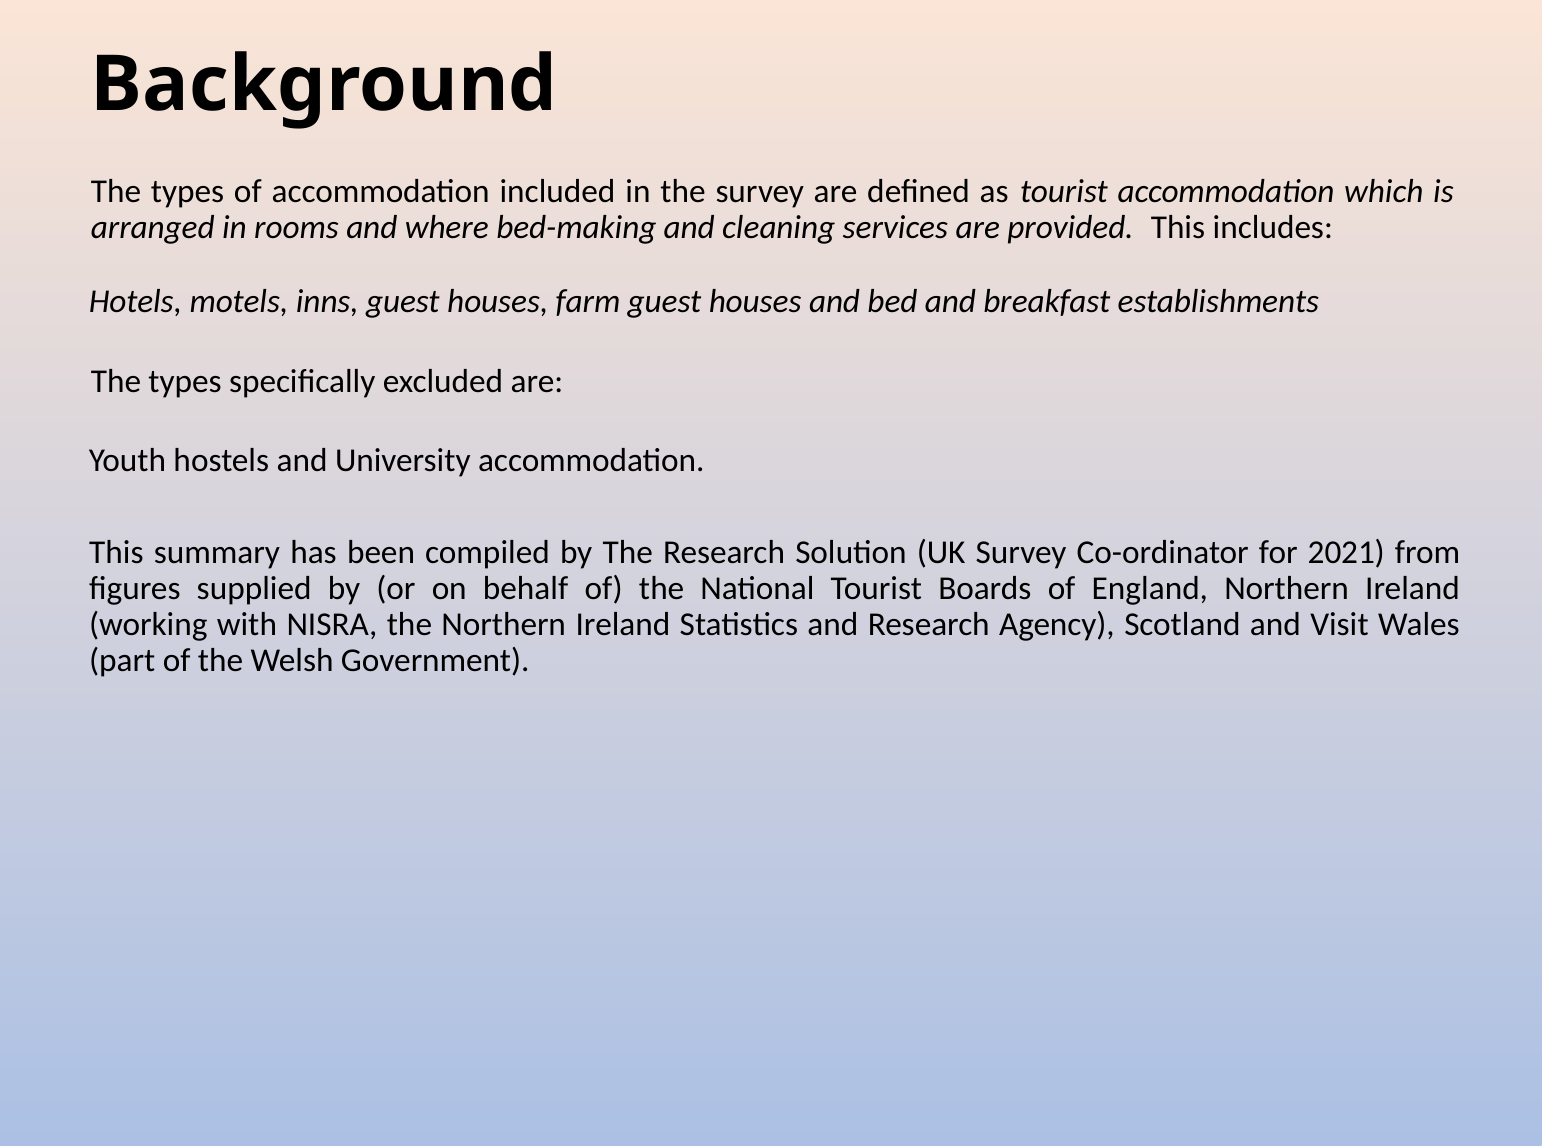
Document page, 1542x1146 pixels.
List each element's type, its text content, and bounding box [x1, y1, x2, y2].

title Background [75, 35, 1406, 135]
text_box The types specifically excluded are: [75, 356, 1470, 419]
text_box The types of accommodation included in the survey are defined as tourist accommodation which is arranged in rooms and where bed-making and cleaning services are provided. This includes: [75, 166, 1470, 255]
text_box This summary has been compiled by The Research Solution (UK Survey Co-ordinator for 2021) from figures supplied by (or on behalf of) the National Tourist Boards of England, Northern Ireland (working with NISRA, the Northern Ireland Statistics and Research Agency), Scotland and Visit Wales (part of the Welsh Government). [74, 527, 1478, 680]
text_box Youth hostels and University accommodation. [73, 435, 1477, 499]
text_box Hotels, motels, inns, guest houses, farm guest houses and bed and breakfast establishments [73, 275, 1468, 339]
